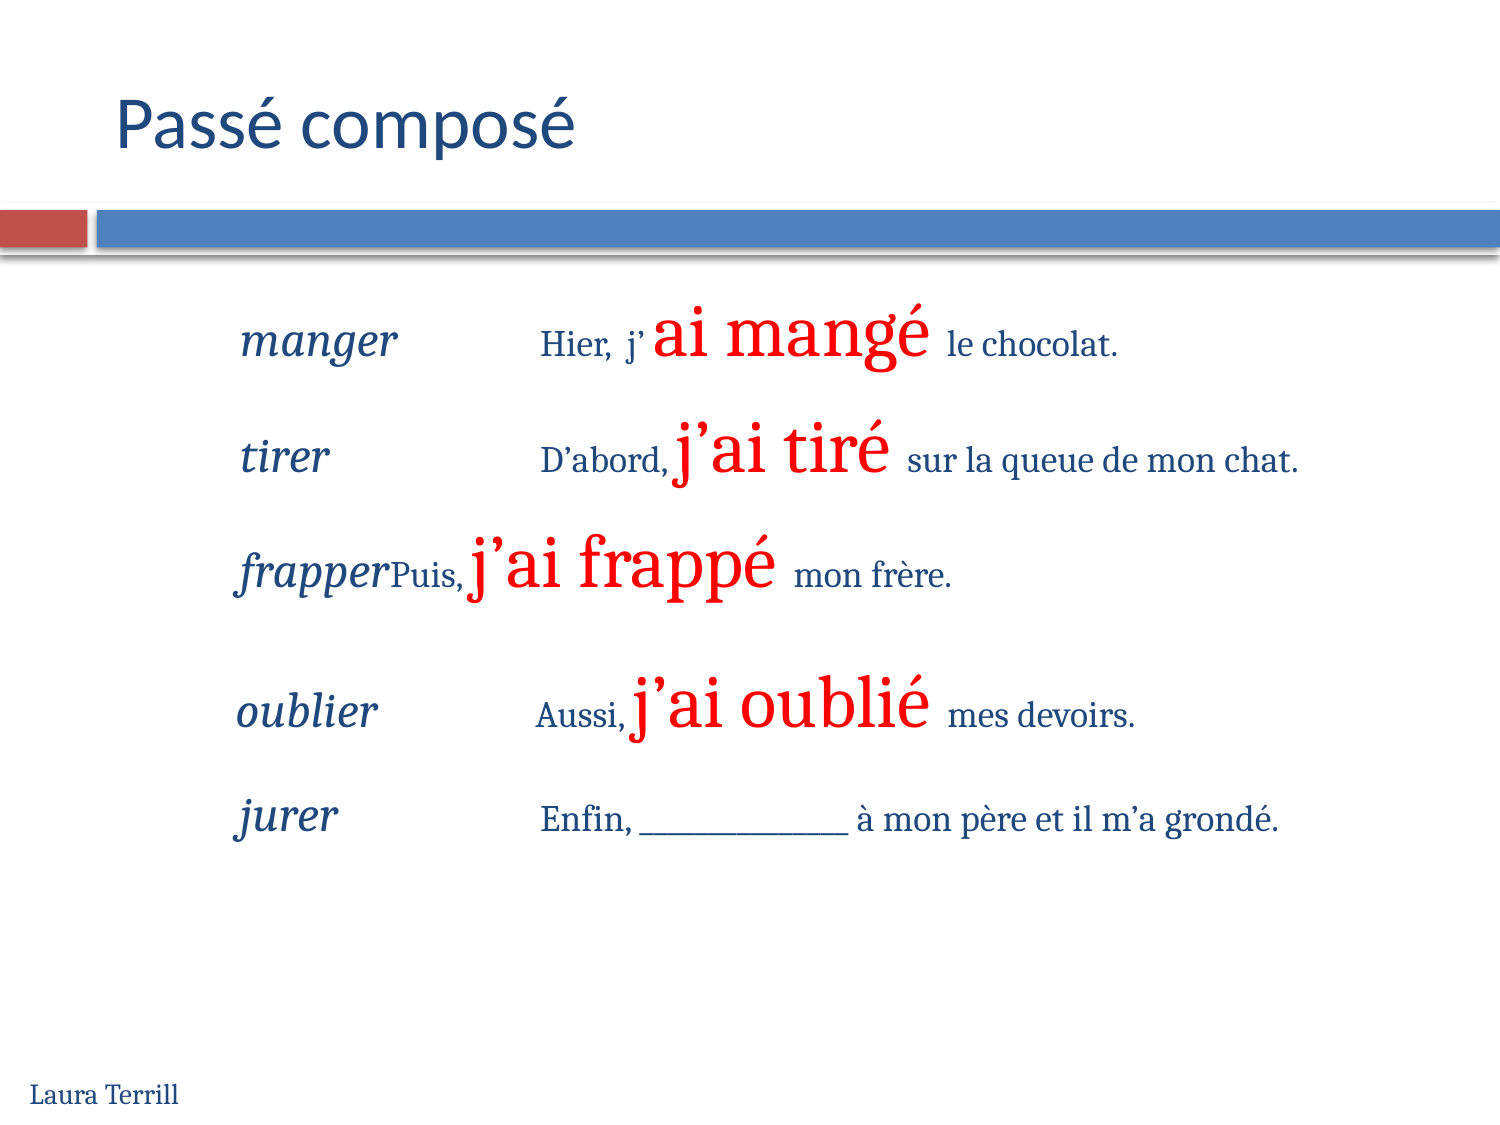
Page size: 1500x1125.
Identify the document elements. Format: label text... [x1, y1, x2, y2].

text_box tirer D’abord, j’ai tiré sur la queue de mon chat. [225, 389, 1463, 504]
text_box manger Hier, j’ ai mangé le chocolat. [225, 274, 1438, 389]
text_box oublier Aussi, j’ai oublié mes devoirs. [220, 645, 1459, 796]
footer Laura Terrill [14, 1063, 904, 1124]
text_box jurer Enfin, _______________ à mon père et il m’a grondé. [225, 774, 1463, 894]
title Passé composé [100, 37, 1438, 200]
text_box frapper Puis, j’ai frappé mon frère. [225, 504, 1463, 655]
